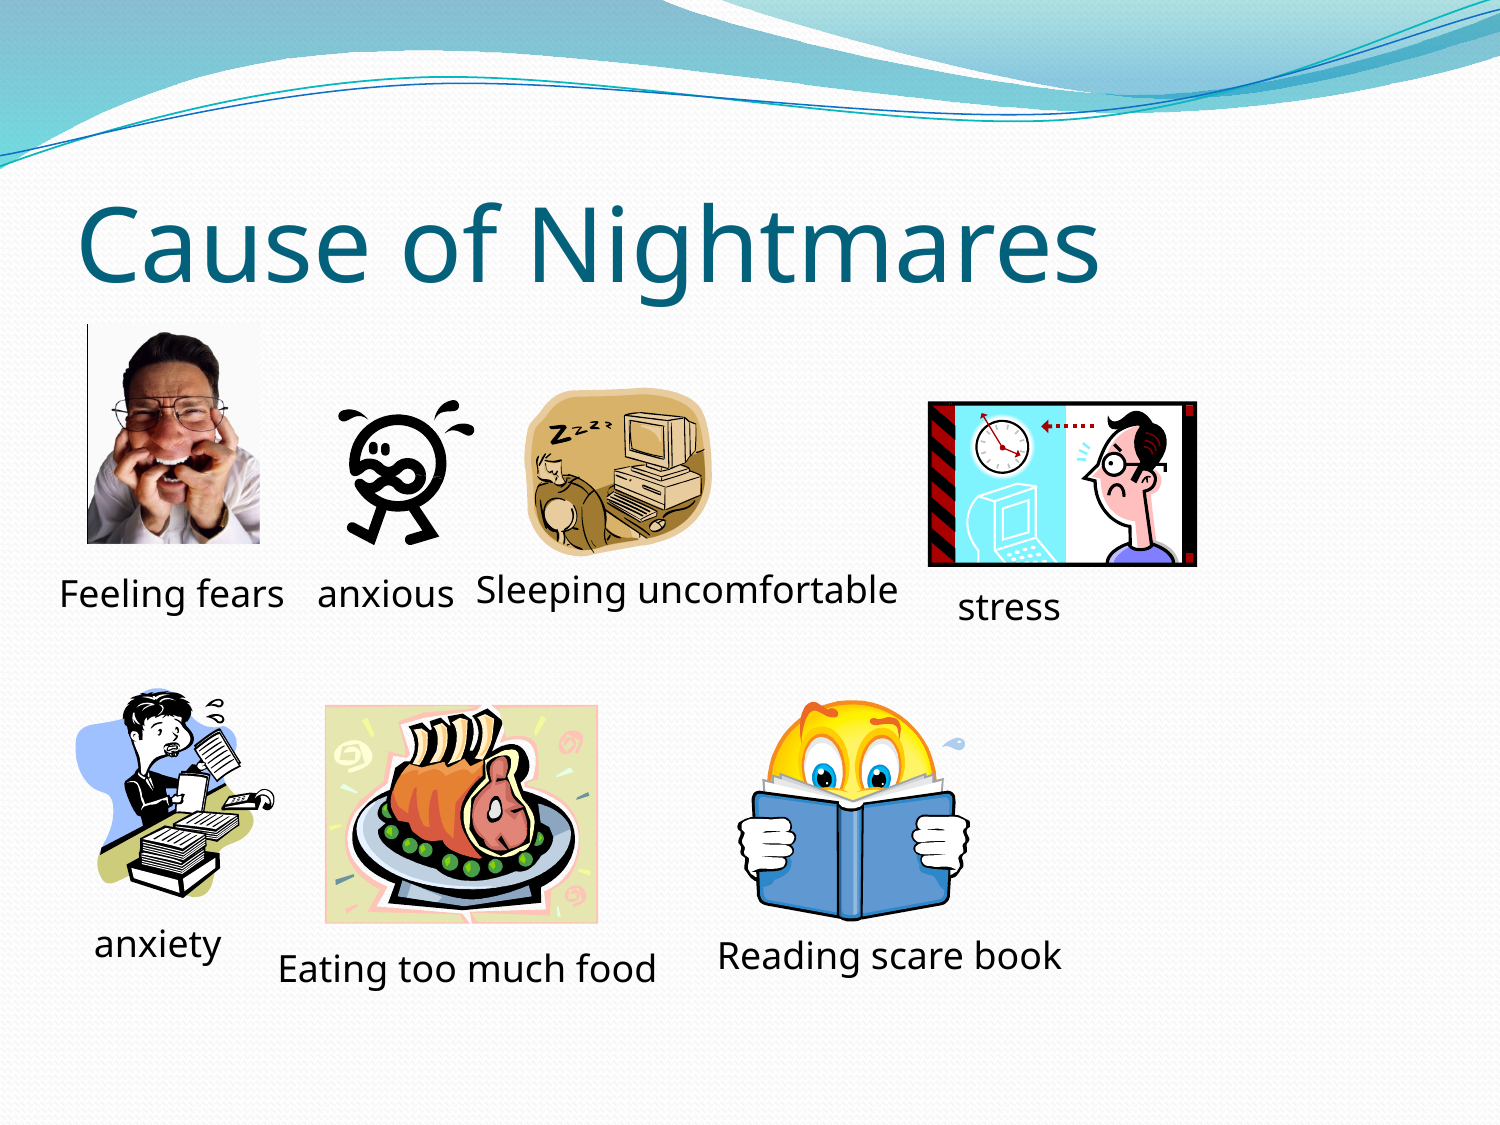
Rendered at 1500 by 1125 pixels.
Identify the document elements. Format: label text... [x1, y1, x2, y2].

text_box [312, 399, 476, 624]
title Cause of Nightmares [74, 115, 1438, 304]
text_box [499, 387, 876, 624]
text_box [724, 699, 1055, 986]
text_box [74, 687, 276, 974]
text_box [287, 699, 648, 999]
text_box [62, 324, 282, 624]
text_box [927, 399, 1198, 636]
